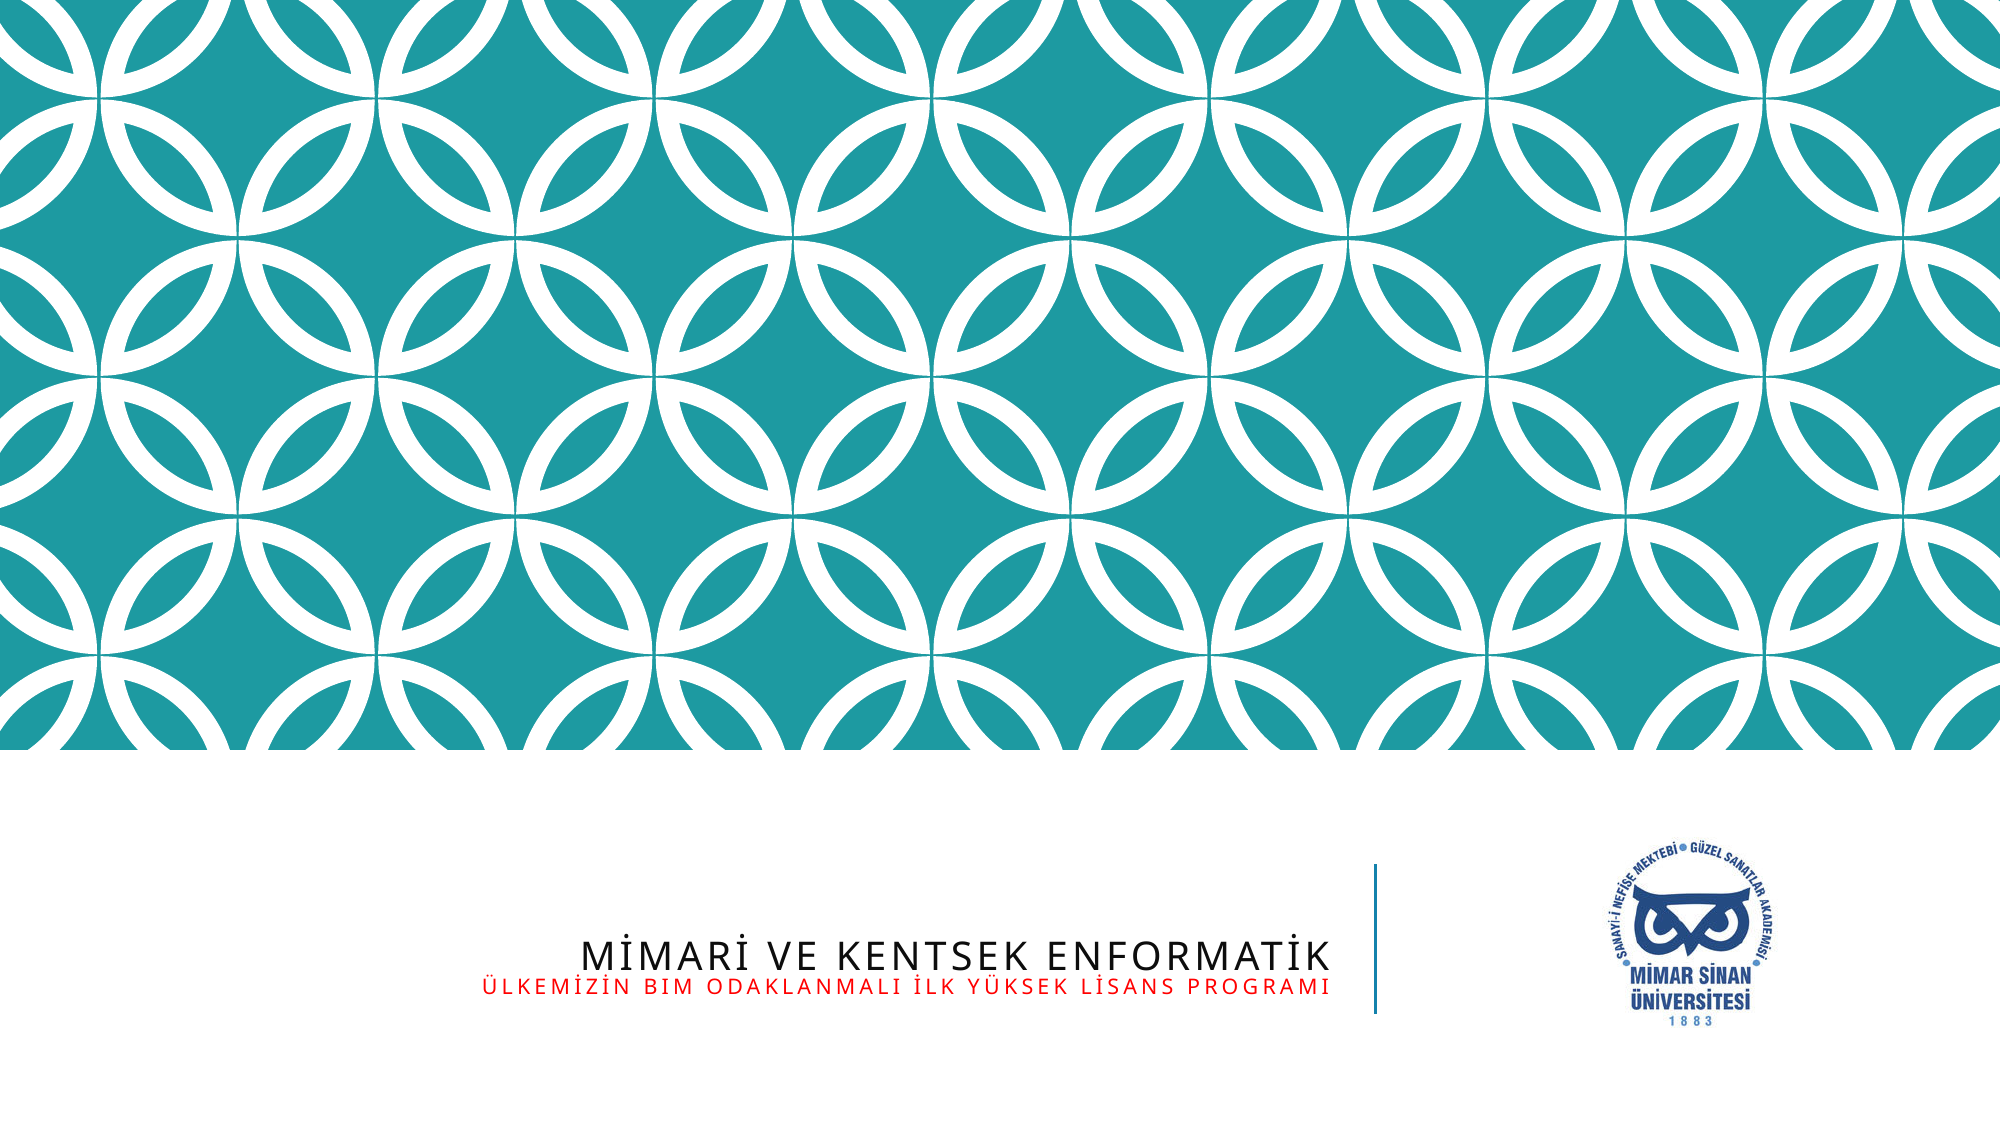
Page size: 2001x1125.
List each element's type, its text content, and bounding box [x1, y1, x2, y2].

picture [1593, 837, 1785, 1028]
title MİMARİ VE KENTSEK ENFORMATİK Ülkemizin BIM odaklanmalı ilk Yüksek Lisans Programı [75, 932, 1350, 1054]
